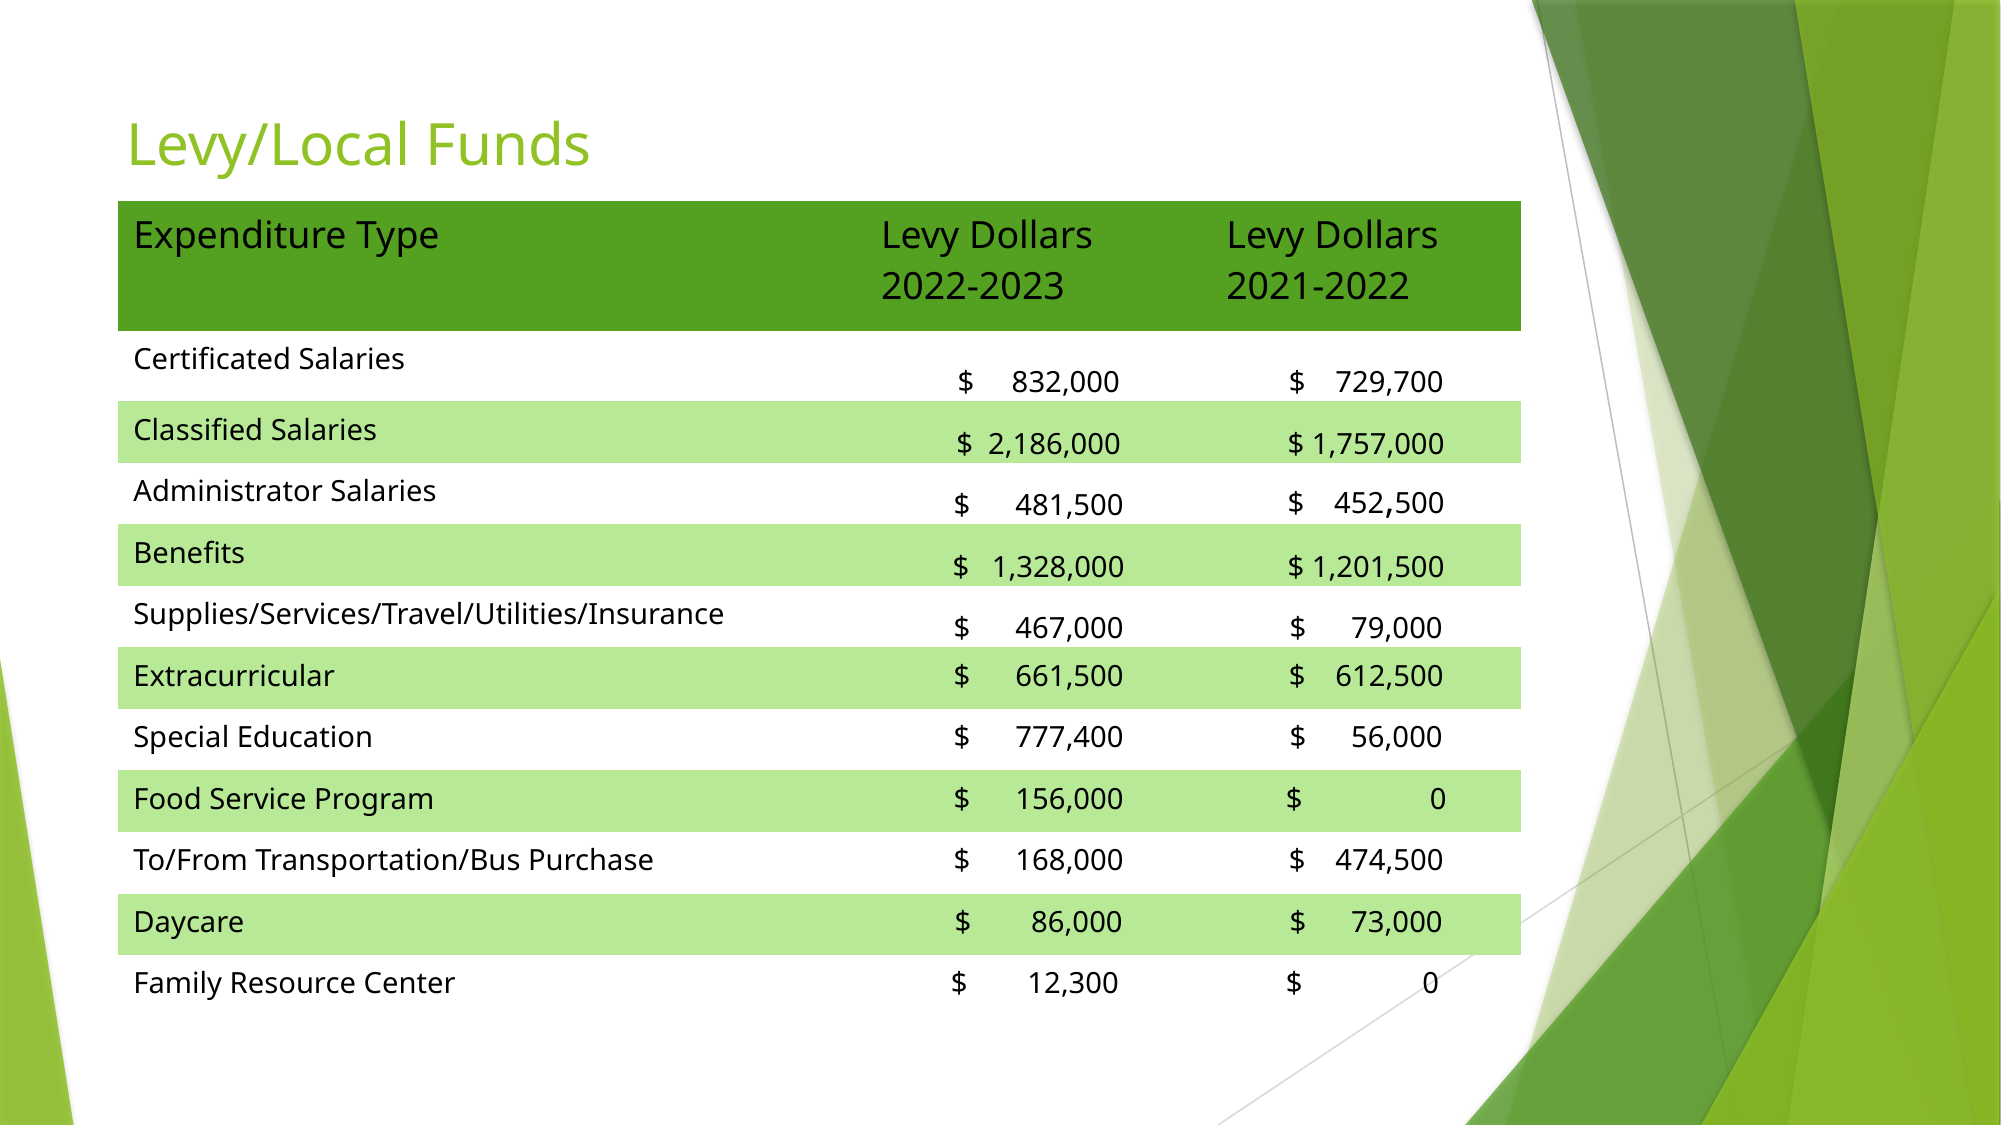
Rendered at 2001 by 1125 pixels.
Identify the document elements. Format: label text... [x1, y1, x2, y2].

table_cell $ 79,000 [1211, 586, 1521, 647]
table_cell $ 0 [1211, 955, 1521, 1017]
table_cell $ 474,500 [1211, 832, 1521, 894]
table_cell Administrator Salaries [118, 463, 866, 524]
table_cell Supplies/Services/Travel/Utilities/Insurance [118, 586, 866, 647]
table_cell Special Education [118, 709, 866, 770]
title Levy/Local Funds [111, 99, 1522, 185]
table_cell $ 481,500 [866, 463, 1211, 524]
table_cell Benefits [118, 524, 866, 586]
table_cell Classified Salaries [118, 401, 866, 463]
table_cell $ 2,186,000 [866, 401, 1211, 463]
table_cell $ 452,500 [1211, 463, 1521, 524]
table_cell $ 168,000 [866, 832, 1211, 894]
table_cell $ 777,400 [866, 709, 1211, 770]
table_cell $ 1,328,000 [866, 524, 1211, 586]
table_header Levy Dollars 2022-2023 [866, 201, 1211, 331]
table_cell $ 12,300 [866, 955, 1211, 1017]
table_cell $ 0 [1211, 770, 1521, 832]
table_cell $ 56,000 [1211, 709, 1521, 770]
table_header Expenditure Type [118, 201, 866, 331]
table_cell Certificated Salaries [118, 331, 866, 401]
table_cell Daycare [118, 894, 866, 955]
table_cell $ 612,500 [1211, 647, 1521, 709]
table_cell Family Resource Center [118, 955, 866, 1017]
table_cell Food Service Program [118, 770, 866, 832]
table_cell To/From Transportation/Bus Purchase [118, 832, 866, 894]
table_cell $ 1,201,500 [1211, 524, 1521, 586]
table_cell $ 832,000 [866, 331, 1211, 401]
table_cell Extracurricular [118, 647, 866, 709]
table_cell $ 661,500 [866, 647, 1211, 709]
table_cell $ 86,000 [866, 894, 1211, 955]
table_cell $ 73,000 [1211, 894, 1521, 955]
table_cell $ 729,700 [1211, 331, 1521, 401]
table_cell $ 156,000 [866, 770, 1211, 832]
table_cell $ 467,000 [866, 586, 1211, 647]
table_header Levy Dollars 2021-2022 [1211, 201, 1521, 331]
table_cell $ 1,757,000 [1211, 401, 1521, 463]
